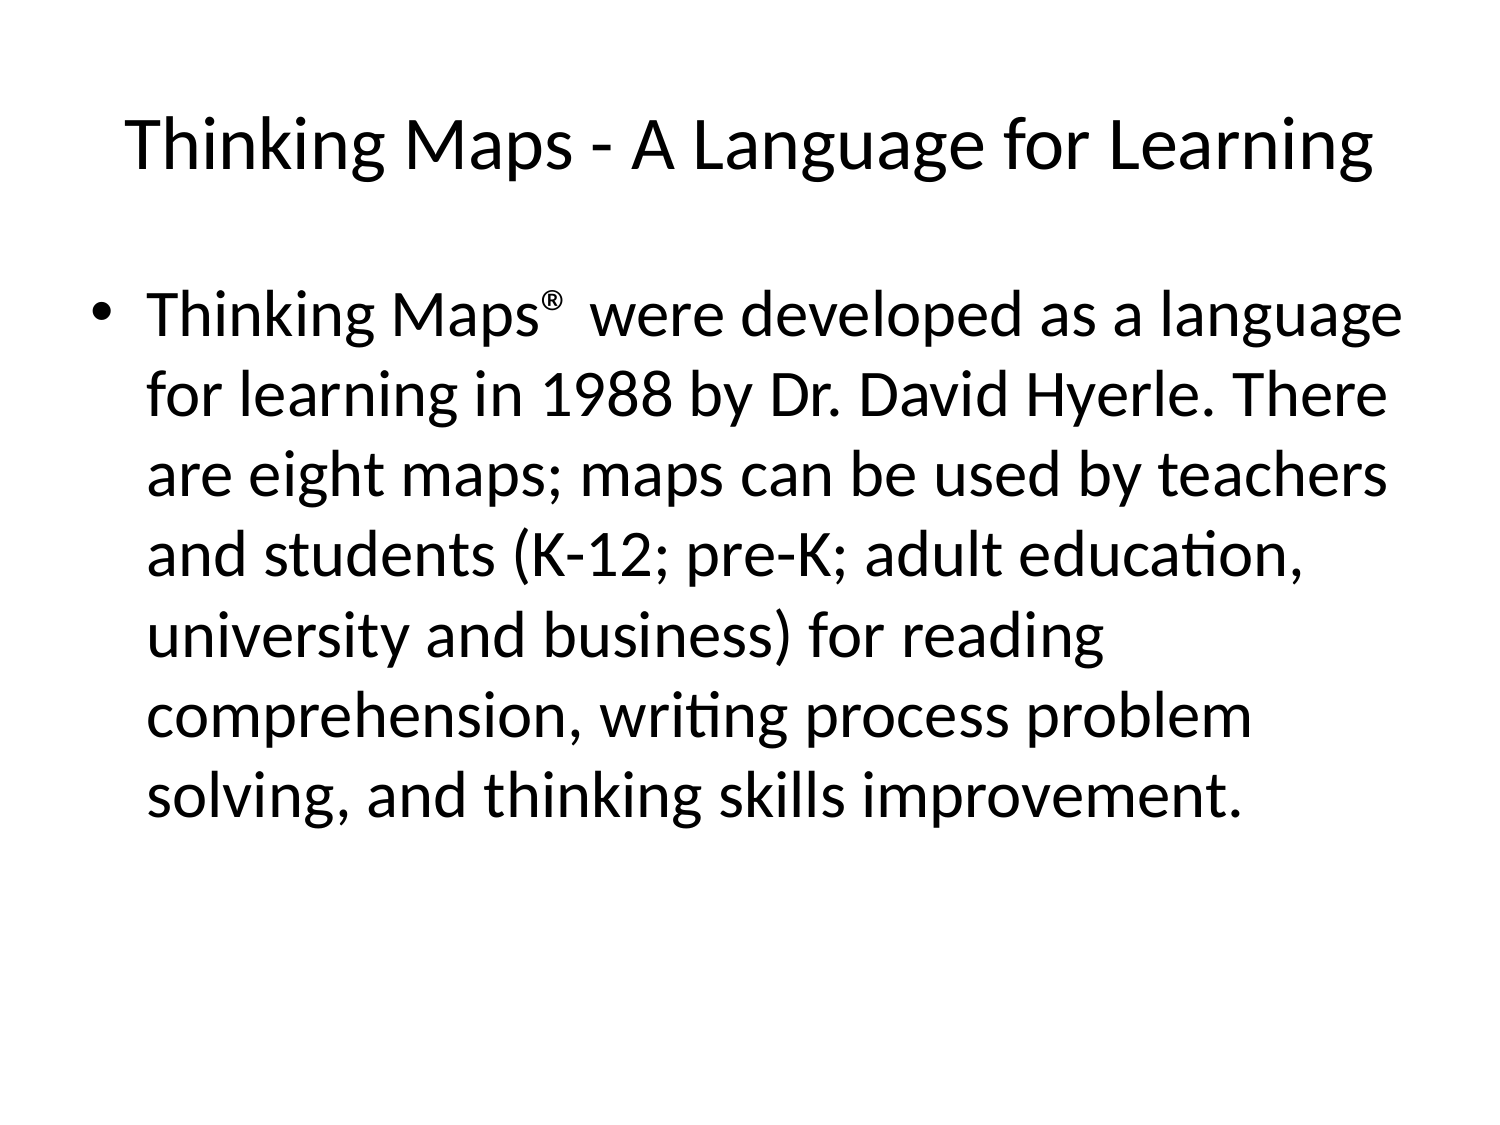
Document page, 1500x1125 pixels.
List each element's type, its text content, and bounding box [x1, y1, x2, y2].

list Thinking Maps® were developed as a language for learning in 1988 by Dr. David Hyerle. There are eight maps; maps can be used by teachers and students (K-12; pre-K; adult education, university and business) for reading comprehension, writing process problem solving, and thinking skills improvement. [75, 262, 1425, 1005]
title Thinking Maps - A Language for Learning [75, 45, 1425, 233]
